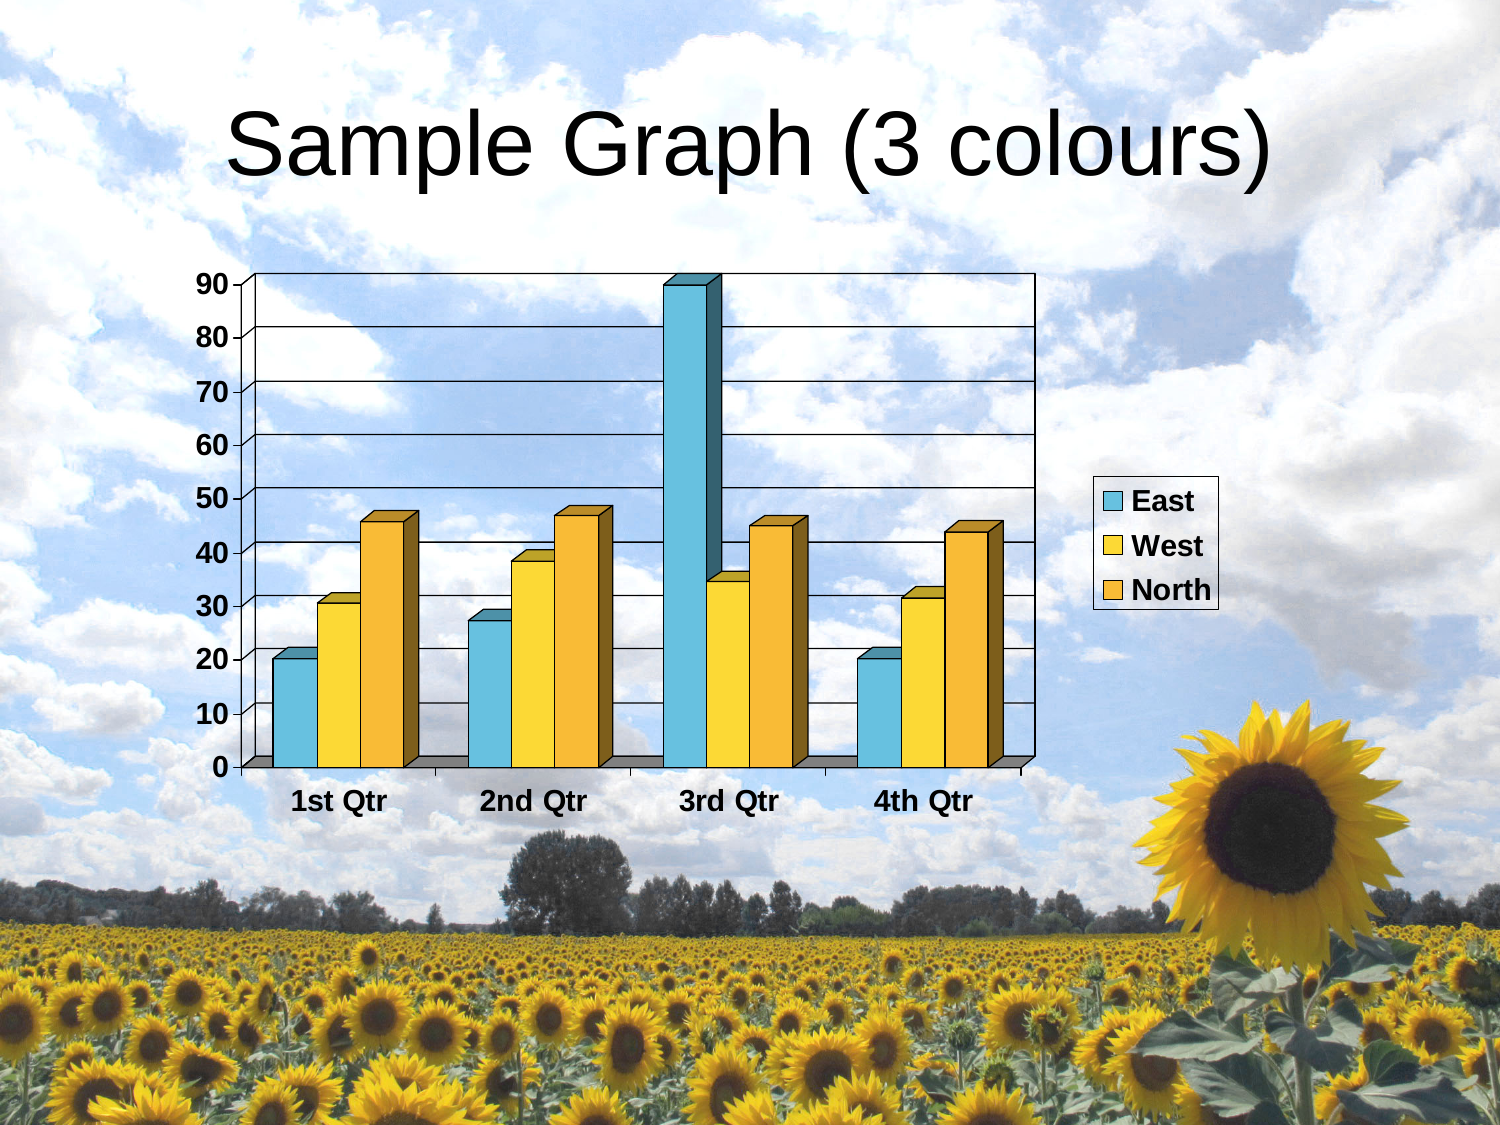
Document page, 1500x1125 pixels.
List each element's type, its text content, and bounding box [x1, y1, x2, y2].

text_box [126, 236, 1232, 851]
picture [0, 0, 1500, 1125]
title Sample Graph (3 colours) [75, 45, 1425, 233]
